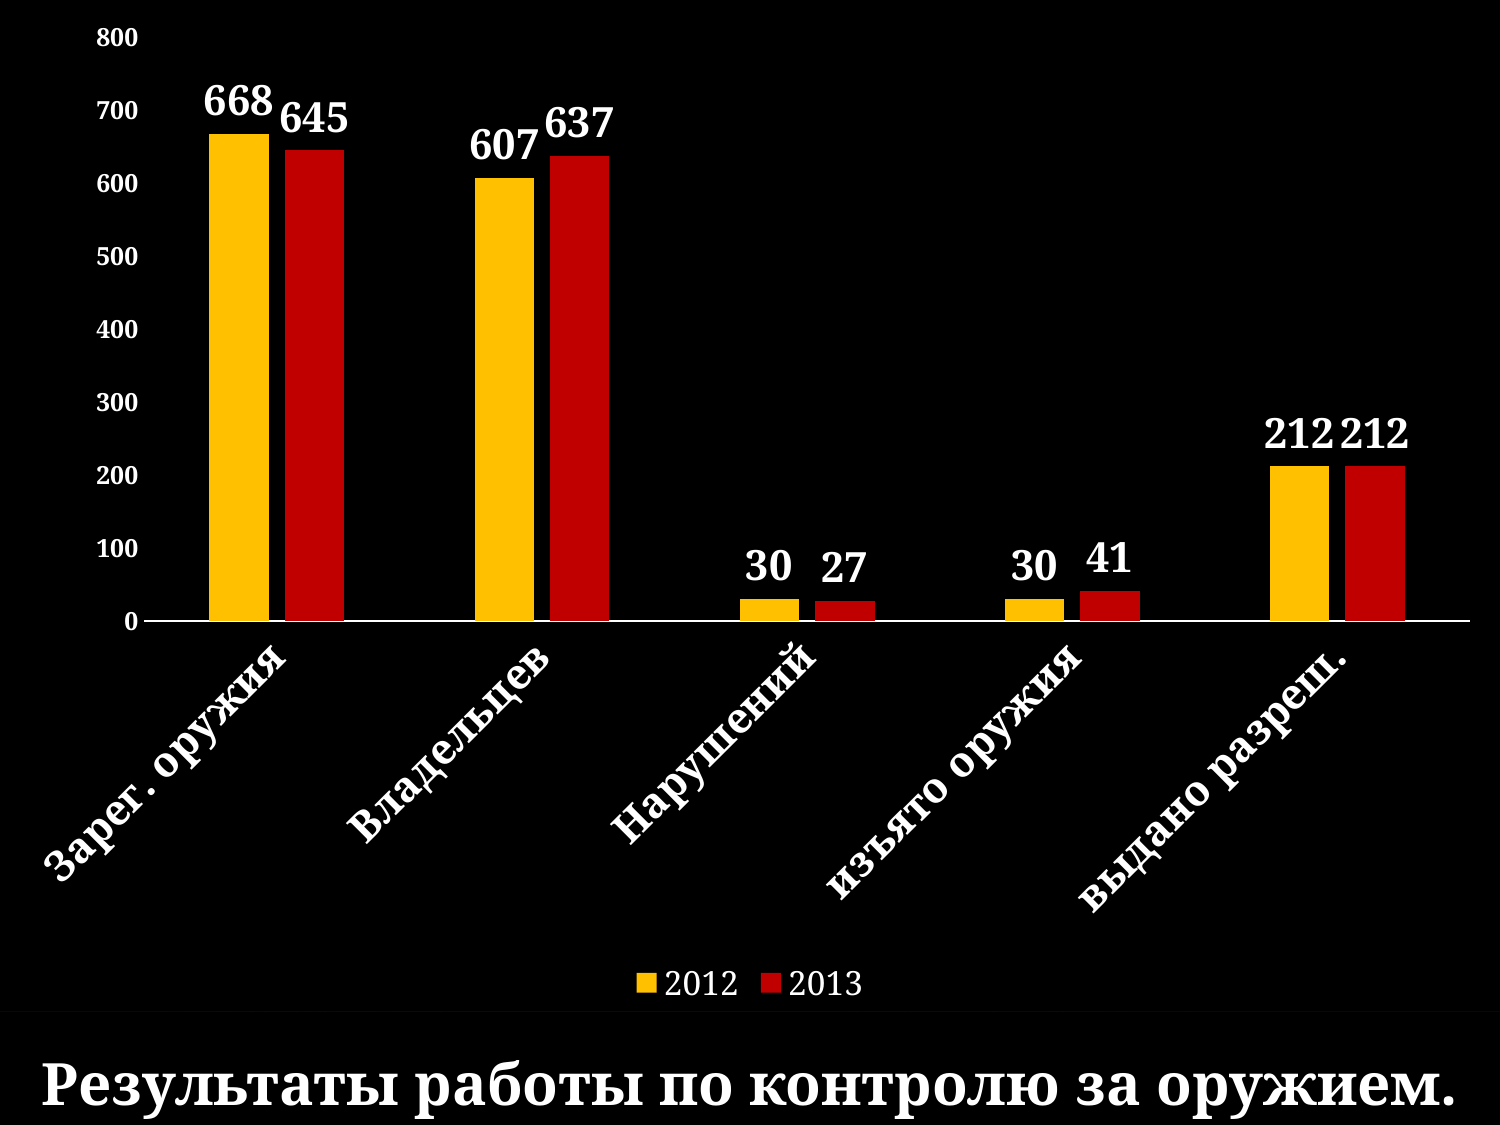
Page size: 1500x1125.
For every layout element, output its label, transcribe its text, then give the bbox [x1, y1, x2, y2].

title Результаты работы по контролю за оружием. [0, 1026, 1500, 1125]
chart [0, 0, 1500, 1012]
